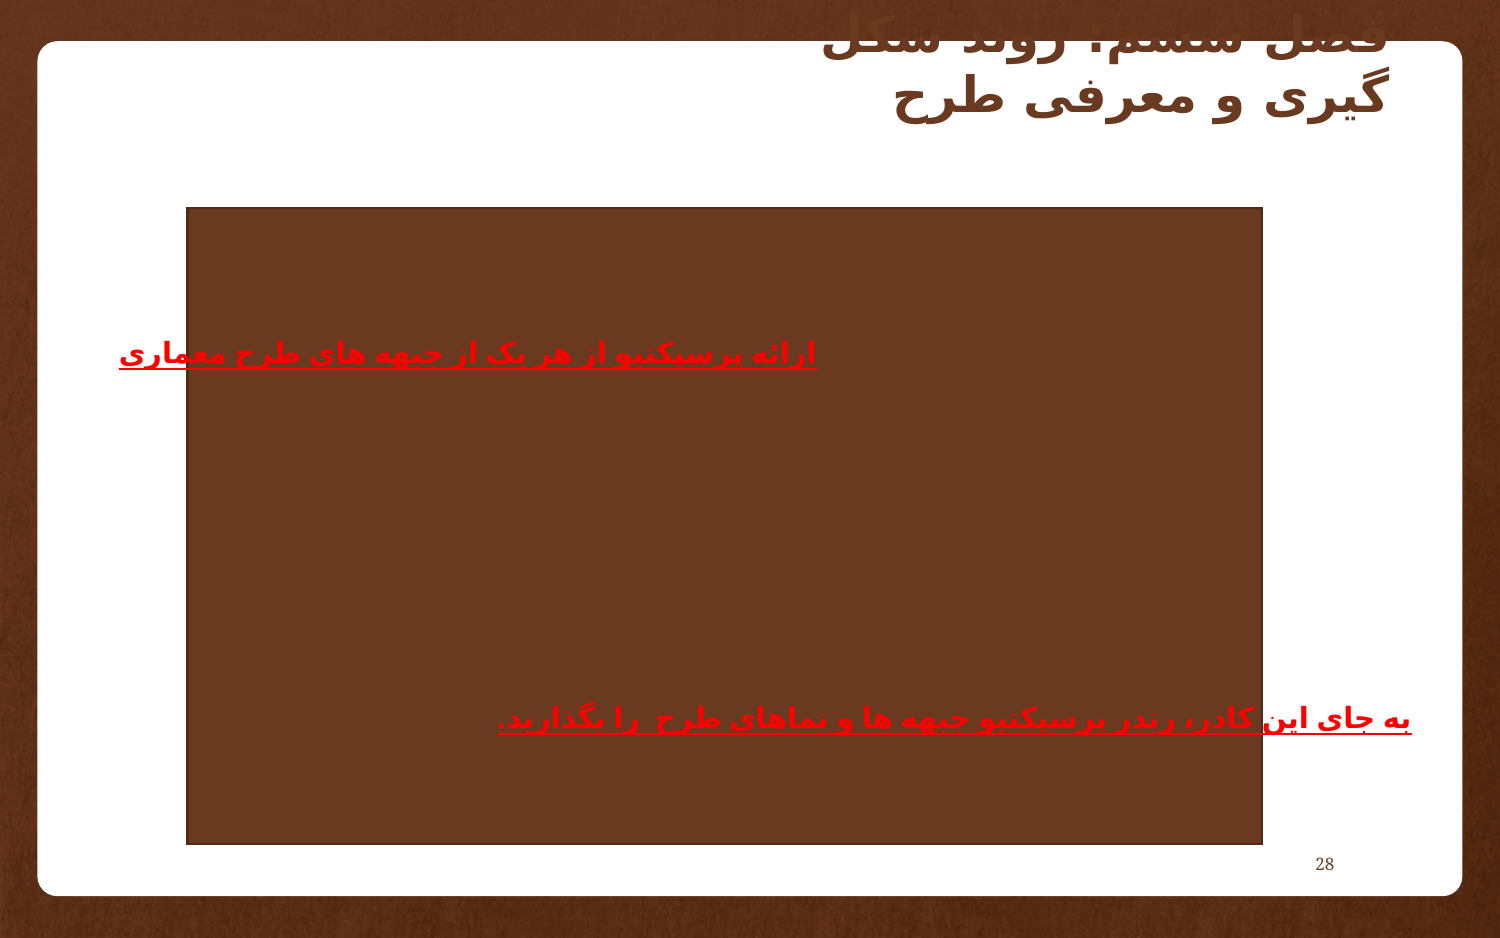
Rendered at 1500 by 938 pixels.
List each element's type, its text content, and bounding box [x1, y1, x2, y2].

title فصل ششم: روند شکل گیری و معرفی طرح [798, 54, 1405, 130]
list ارائه پرسپکتيو از هر يک از جبهه هاي طرح معماري [0, 331, 863, 408]
slide_number 28 [1262, 843, 1350, 886]
text_box به جاي اين کادر، رندر پرسپکتيو جبهه ها و نماهاي طرح را بگذاريد. [224, 697, 1424, 744]
text_box [186, 207, 1263, 845]
